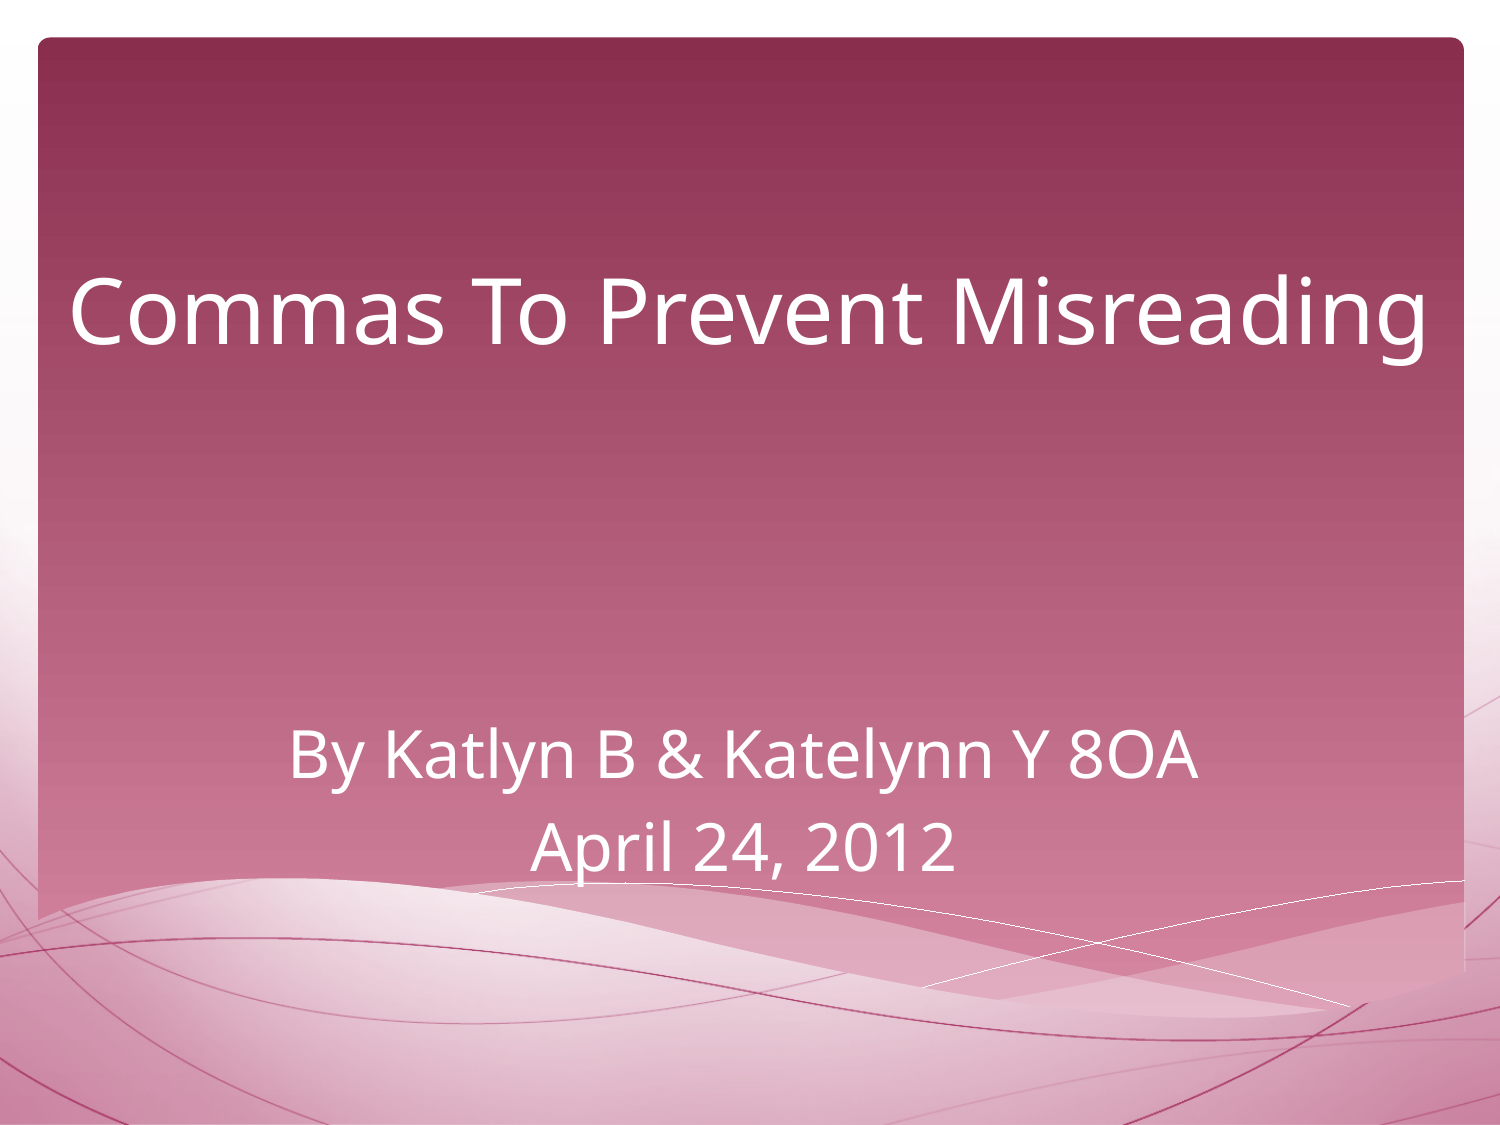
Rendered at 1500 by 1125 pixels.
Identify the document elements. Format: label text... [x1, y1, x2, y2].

title Commas To Prevent Misreading [41, 78, 1459, 371]
subtitle By Katlyn B & Katelynn Y 8OA April 24, 2012 [0, 704, 1500, 992]
